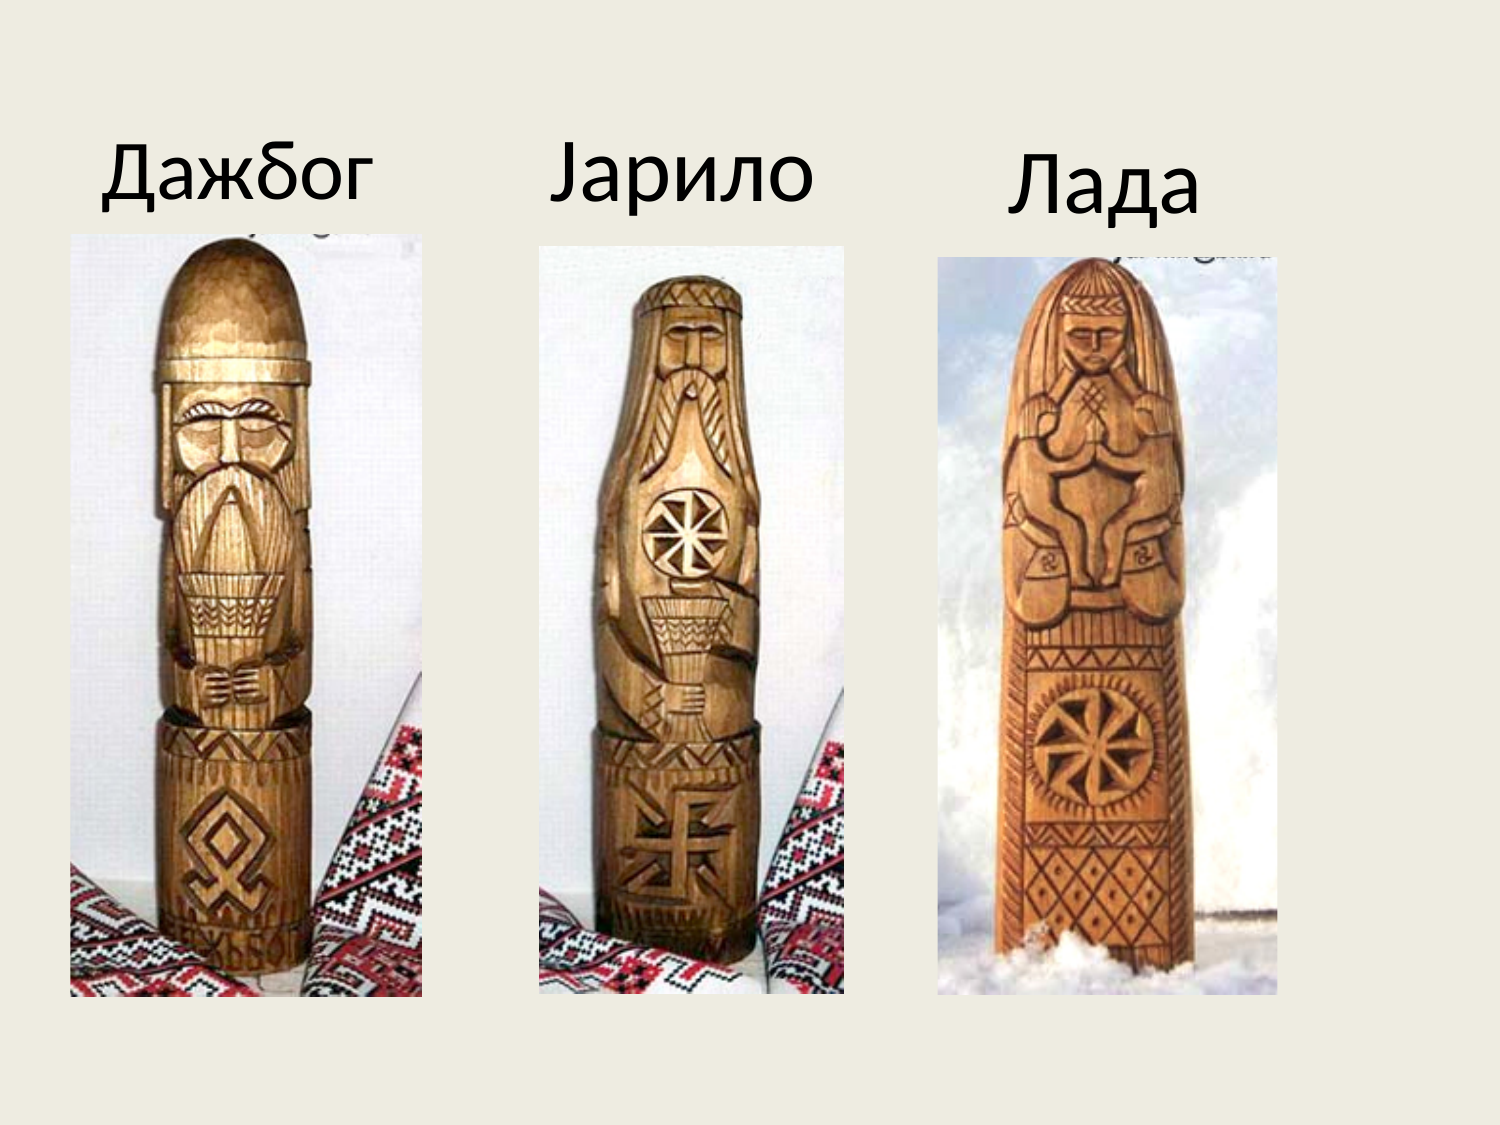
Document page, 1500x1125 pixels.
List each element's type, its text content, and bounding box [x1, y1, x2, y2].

picture [538, 245, 844, 994]
picture [70, 234, 423, 997]
title Дажбог [82, 93, 394, 232]
picture [937, 257, 1278, 995]
text_box Јарило [527, 93, 839, 237]
text_box Лада [949, 105, 1261, 248]
